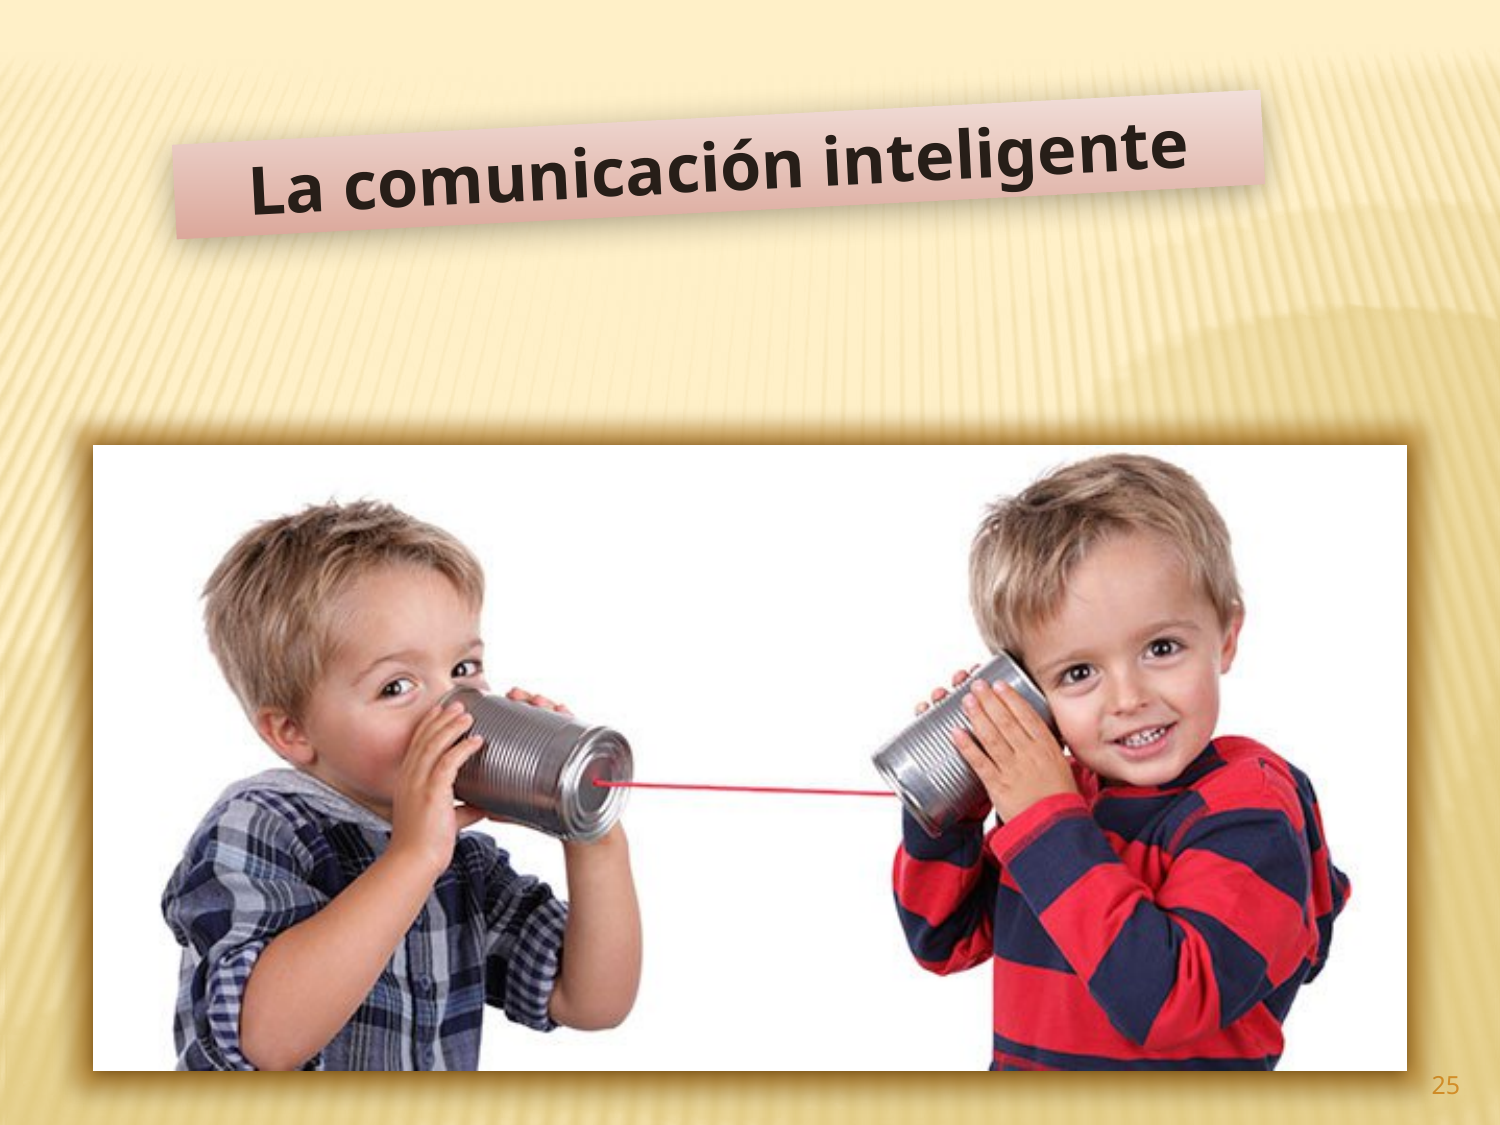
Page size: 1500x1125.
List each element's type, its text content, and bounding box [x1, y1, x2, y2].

picture [93, 445, 1407, 1071]
text_box La comunicación inteligente [171, 88, 1266, 241]
slide_number 25 [1350, 1062, 1475, 1103]
